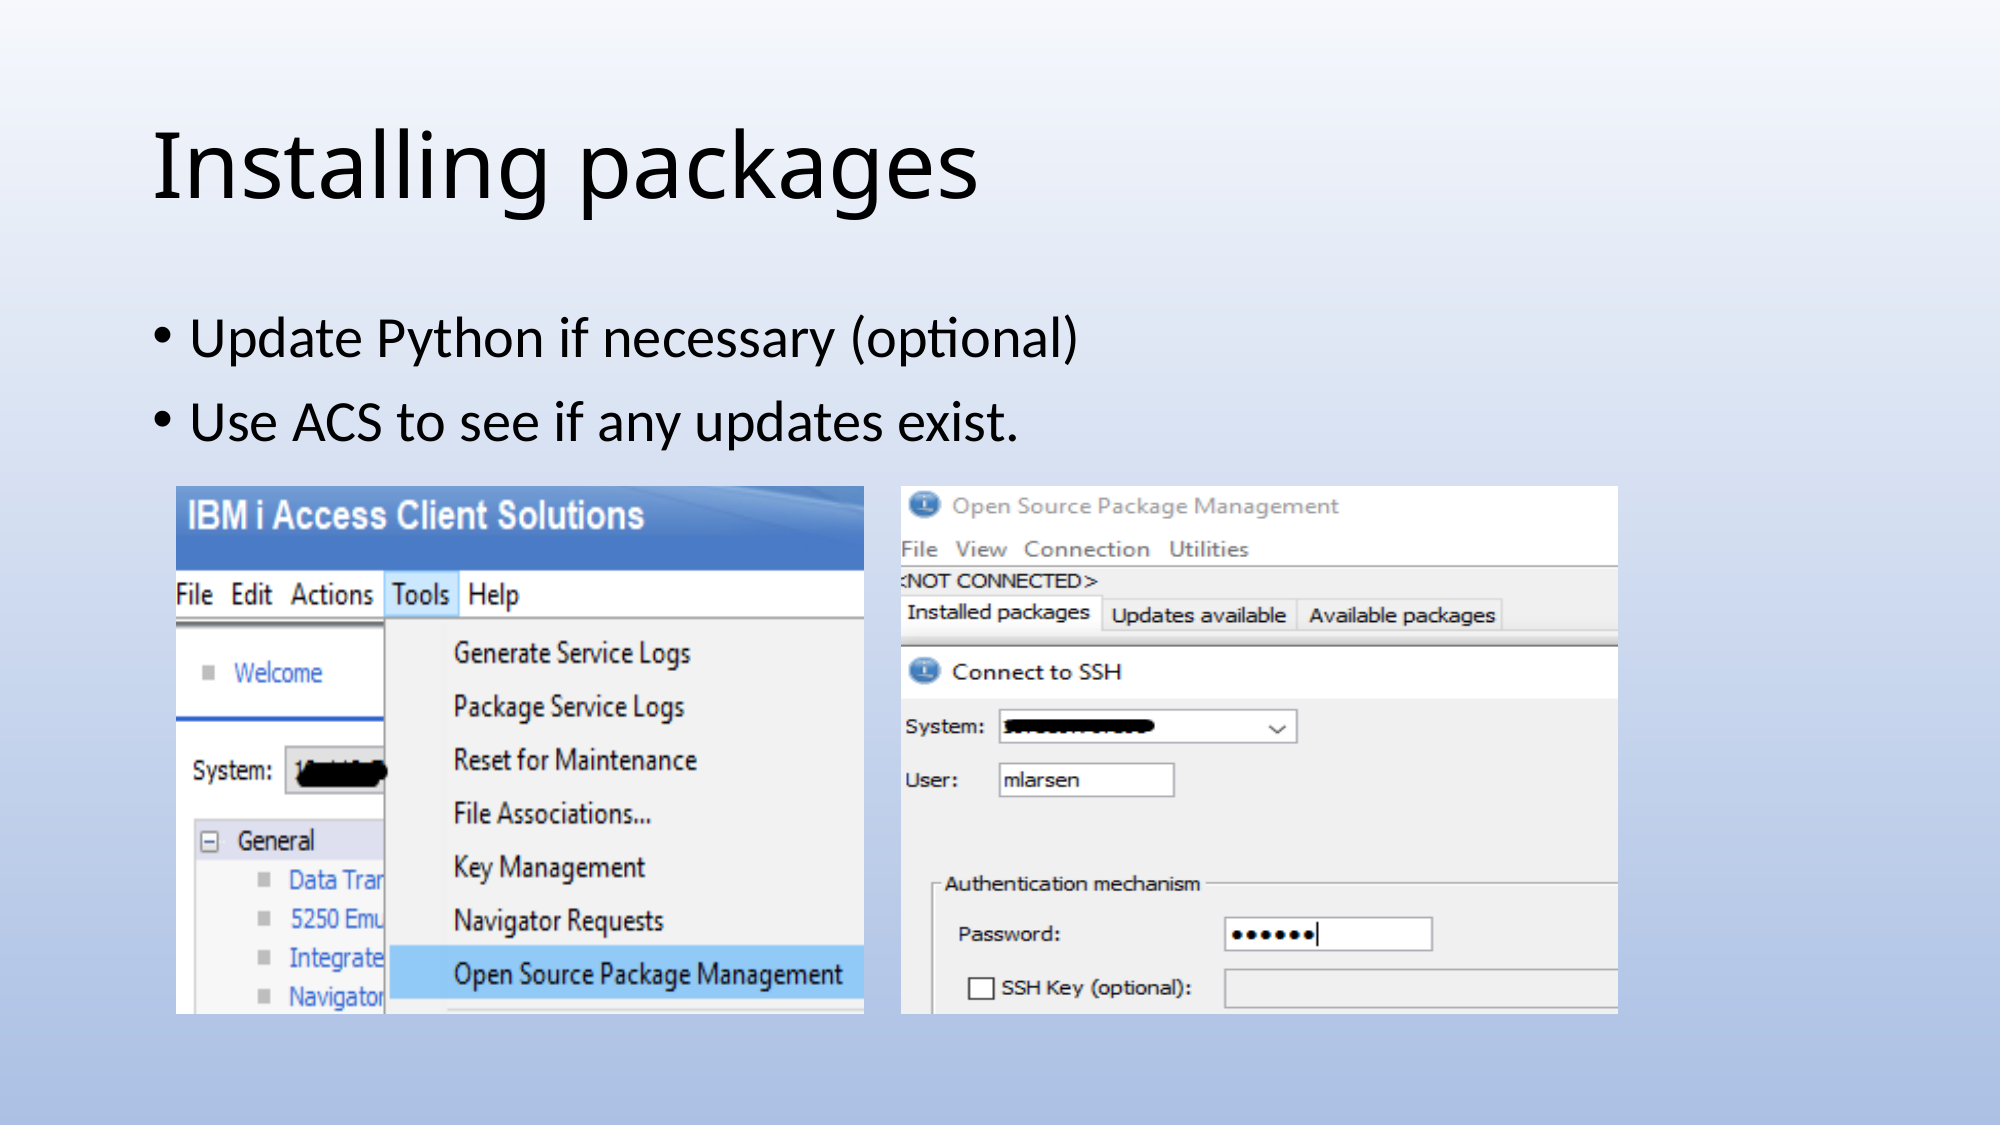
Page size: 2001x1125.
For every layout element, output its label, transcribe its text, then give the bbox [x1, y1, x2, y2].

picture [901, 486, 1618, 1014]
title Installing packages [137, 59, 1863, 278]
picture [175, 486, 864, 1014]
list Update Python if necessary (optional) Use ACS to see if any updates exist. [137, 299, 1863, 1014]
